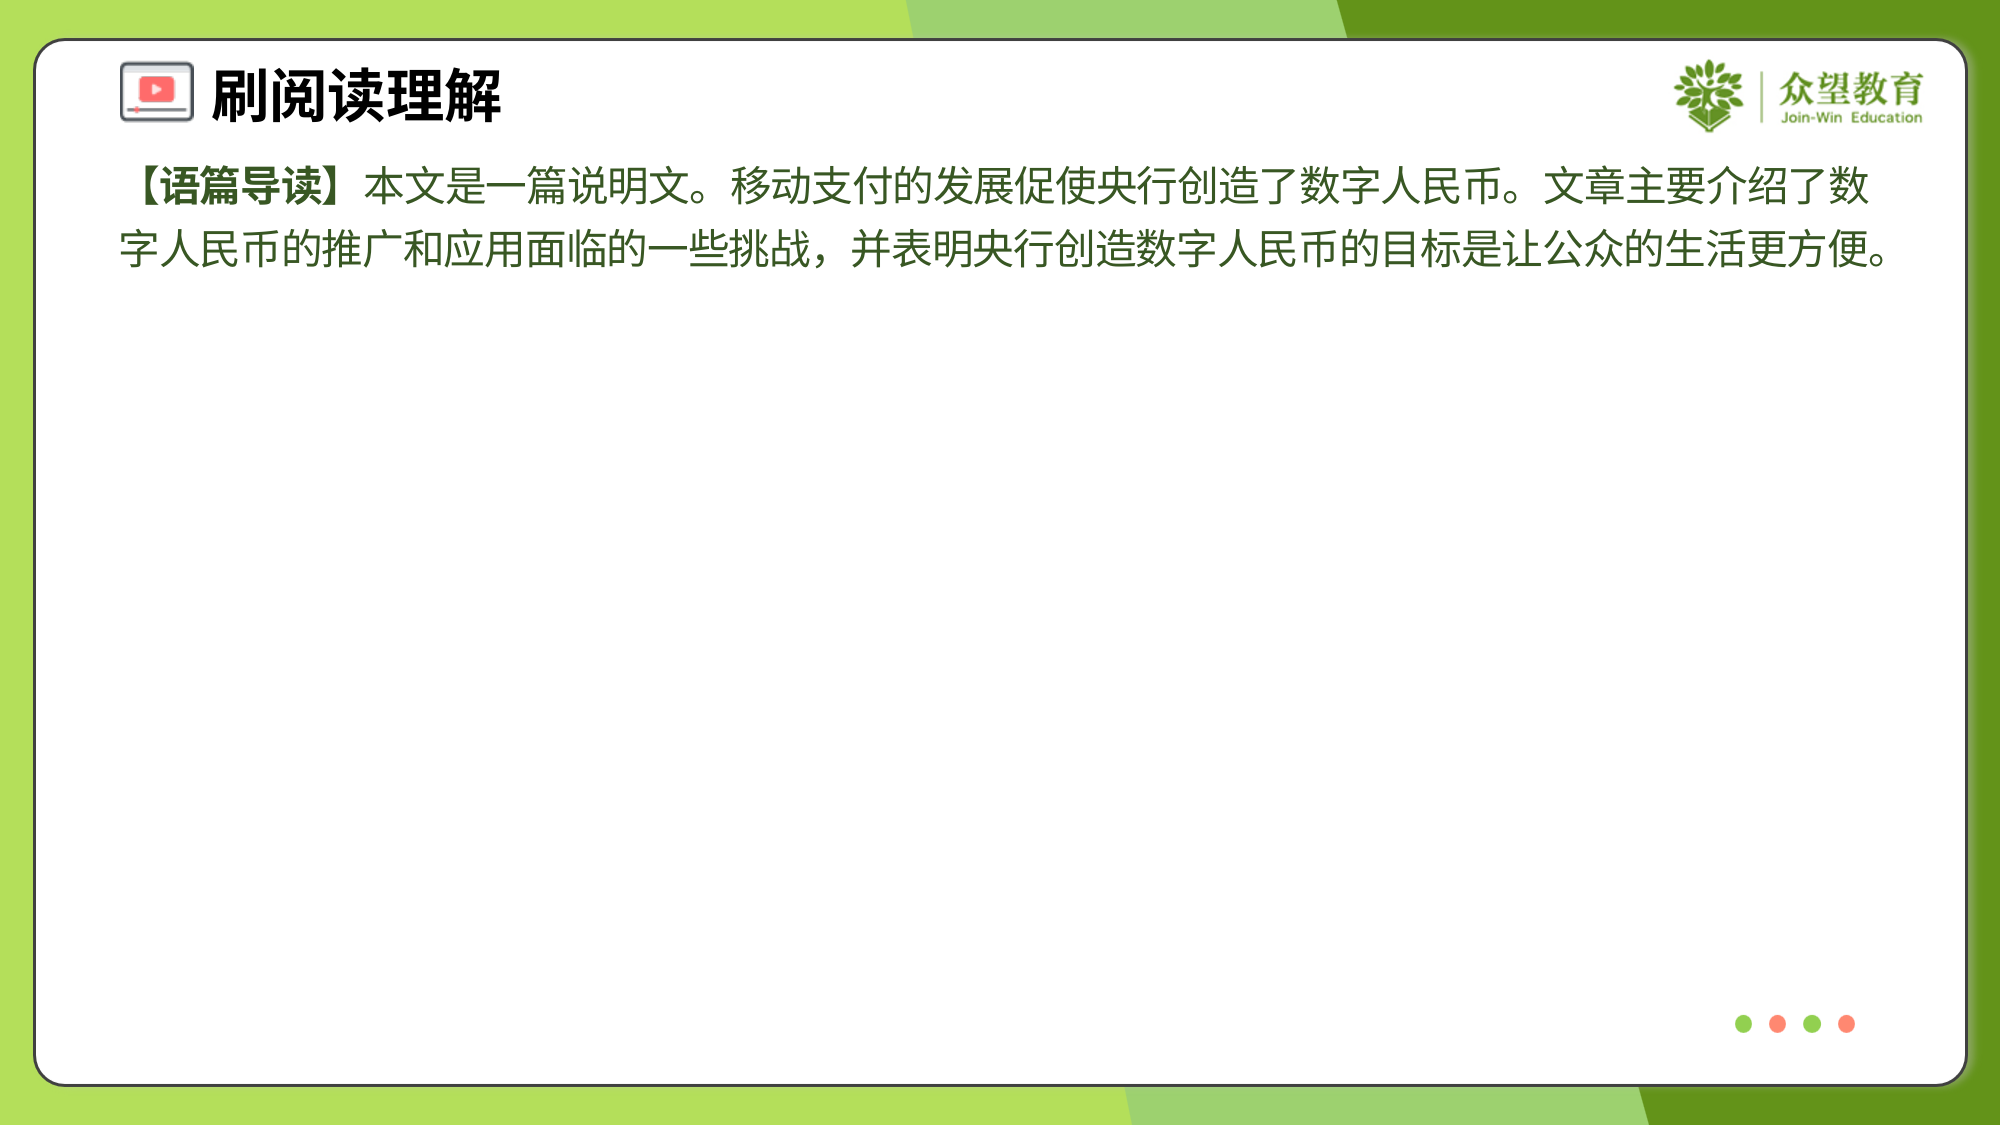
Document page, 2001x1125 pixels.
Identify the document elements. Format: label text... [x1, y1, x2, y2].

text_box 【语篇导读】本文是一篇说明文。移动支付的发展促使央行创造了数字人民币。文章主要介绍了数字人民币的推广和应用面临的一些挑战，并表明央行创造数字人民币的目标是让公众的生活更方便。 [118, 147, 1883, 268]
picture [0, 0, 2000, 1125]
